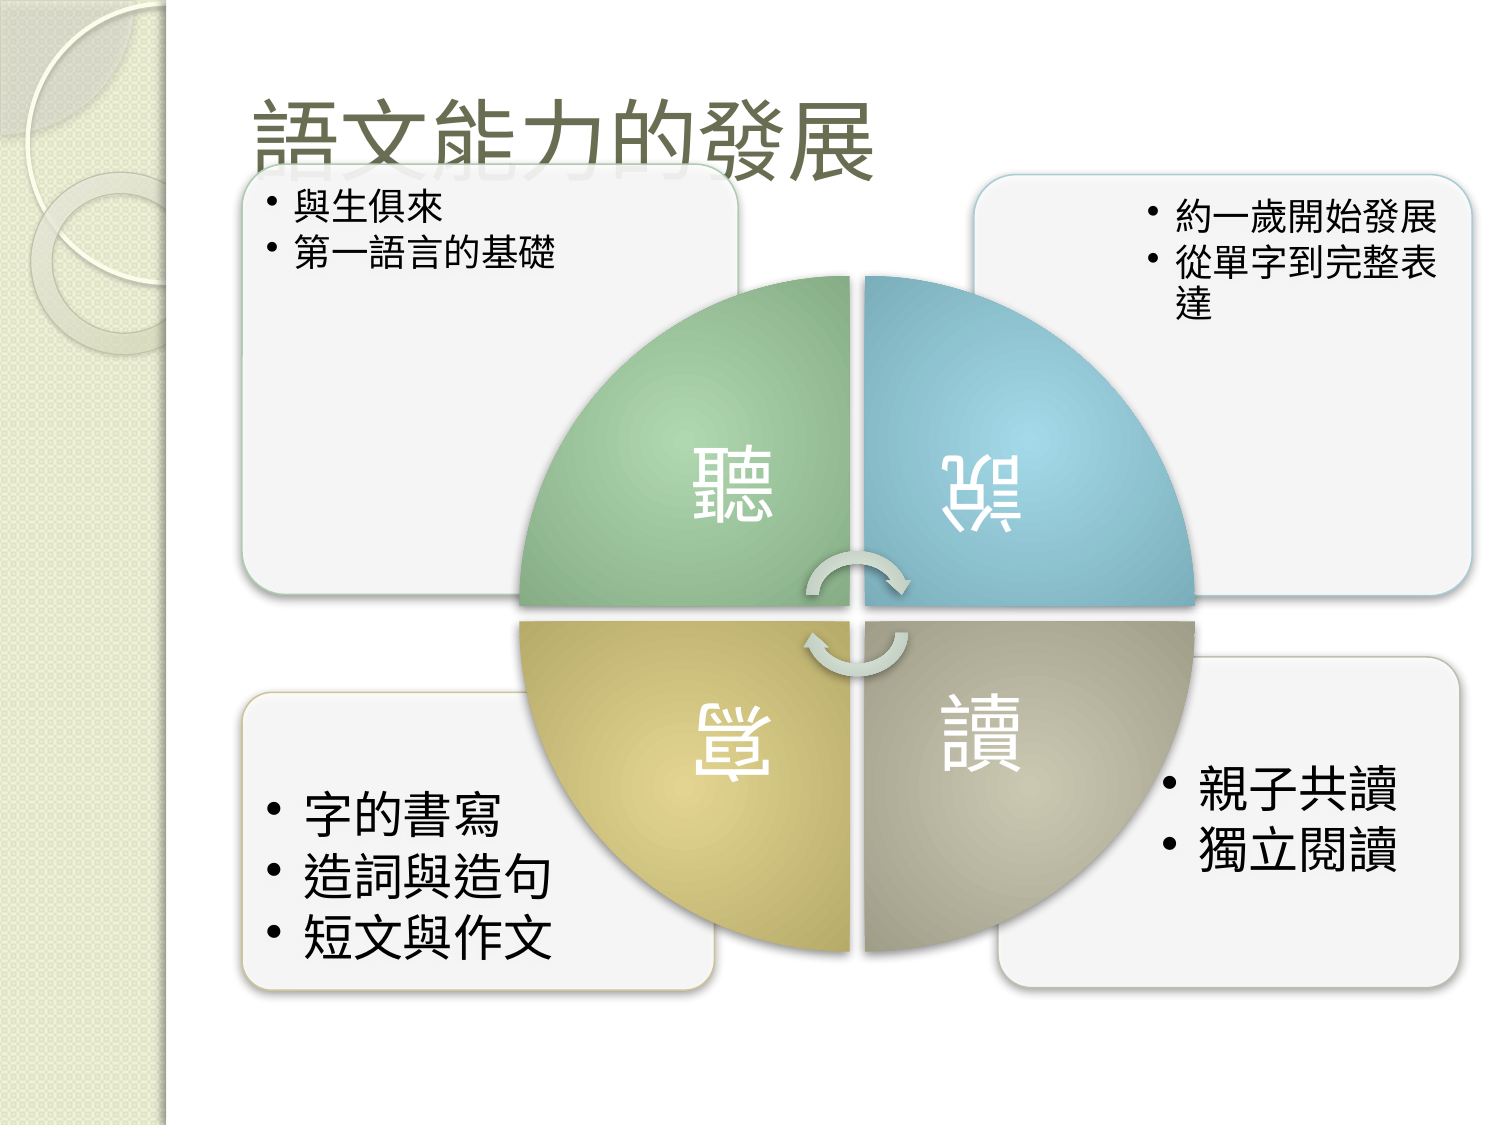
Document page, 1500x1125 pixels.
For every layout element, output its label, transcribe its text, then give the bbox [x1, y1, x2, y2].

title 語文能力的發展 [235, 45, 1466, 216]
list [241, 219, 1473, 1008]
